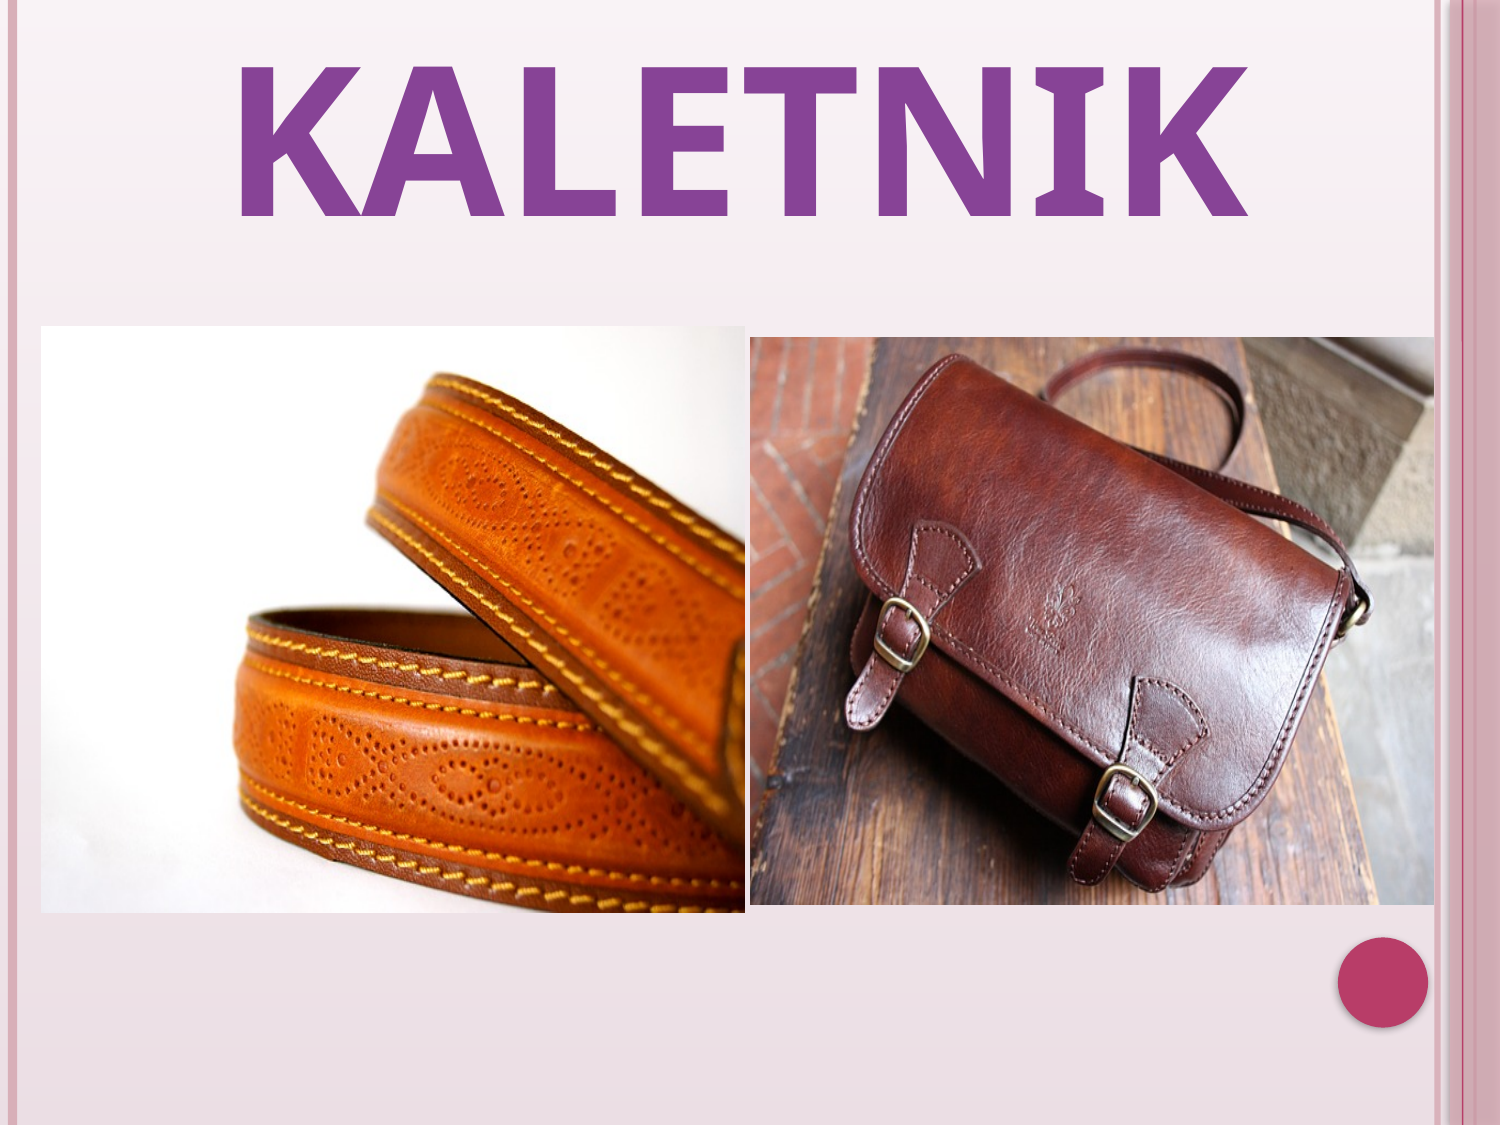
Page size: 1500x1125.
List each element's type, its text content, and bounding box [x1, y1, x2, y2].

picture [749, 337, 1434, 906]
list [40, 325, 745, 914]
title KALETNIK [123, 78, 1349, 266]
